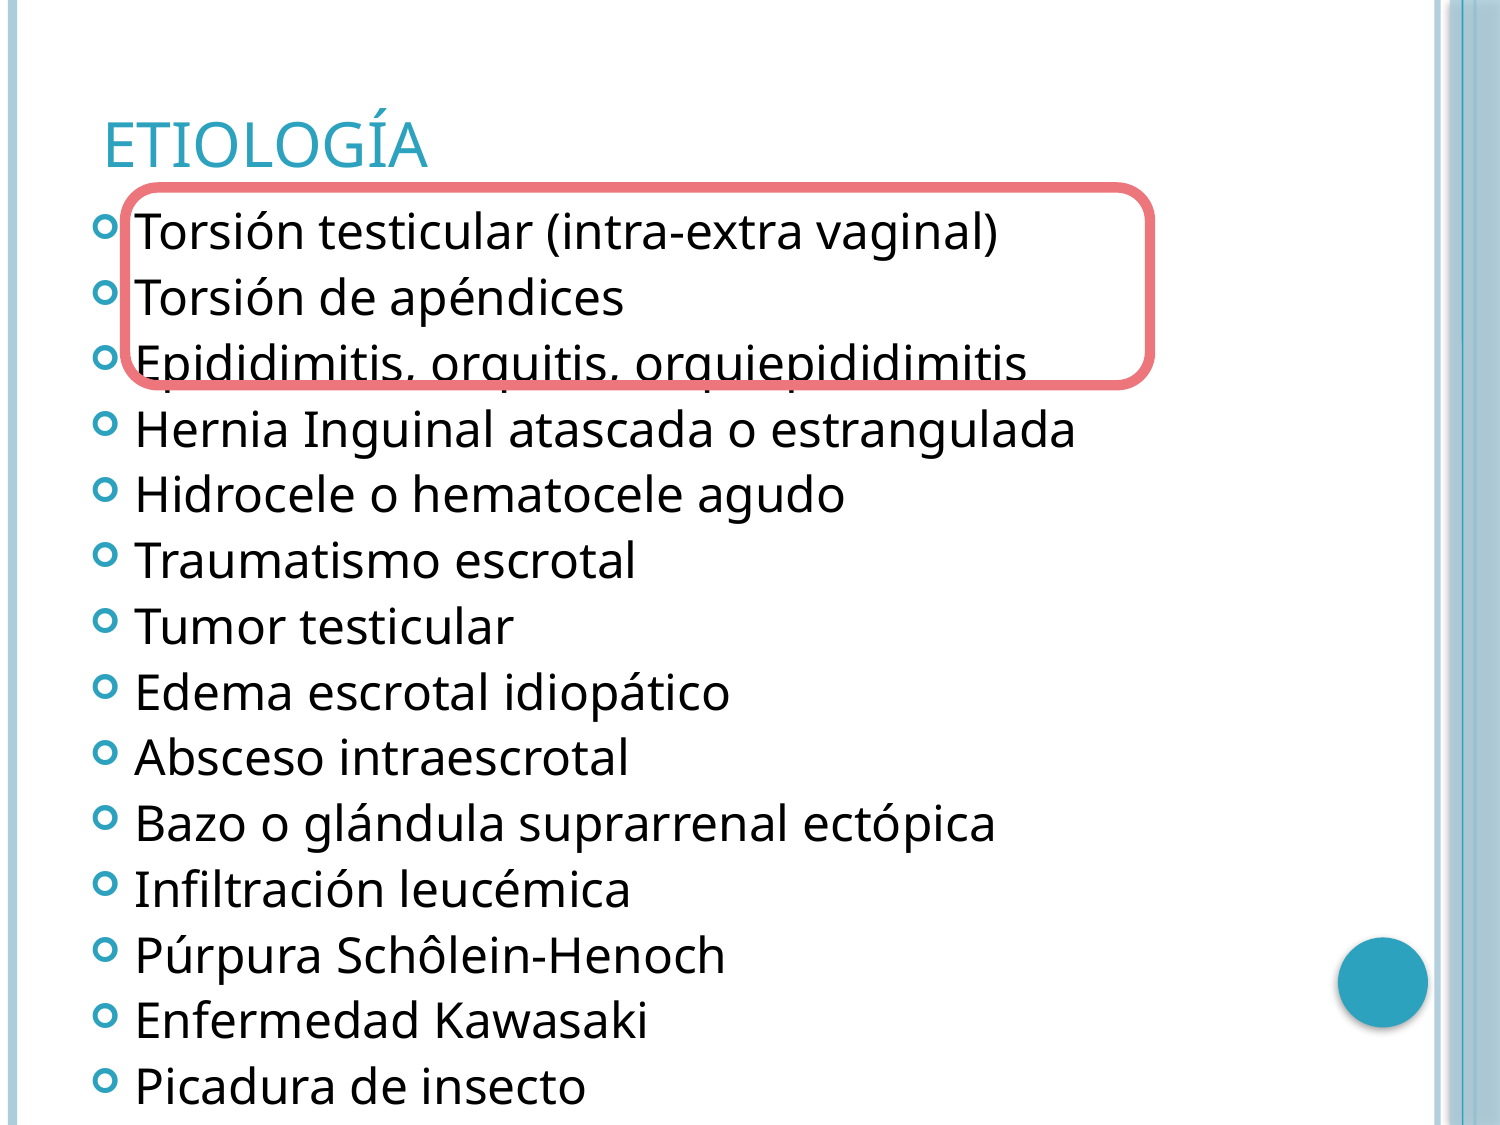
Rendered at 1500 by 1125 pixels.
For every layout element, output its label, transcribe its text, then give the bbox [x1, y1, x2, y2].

title ETIOLOGÍA [87, 0, 1438, 188]
list Torsión testicular (intra-extra vaginal) Torsión de apéndices Epididimitis, orquitis, orquiepididimitis Hernia Inguinal atascada o estrangulada Hidrocele o hematocele agudo Traumatismo escrotal Tumor testicular Edema escrotal idiopático Absceso intraescrotal Bazo o glándula suprarrenal ectópica Infiltración leucémica Púrpura Schôlein-Henoch Enfermedad Kawasaki Picadura de insecto [75, 200, 1425, 1125]
text_box [125, 187, 1151, 386]
